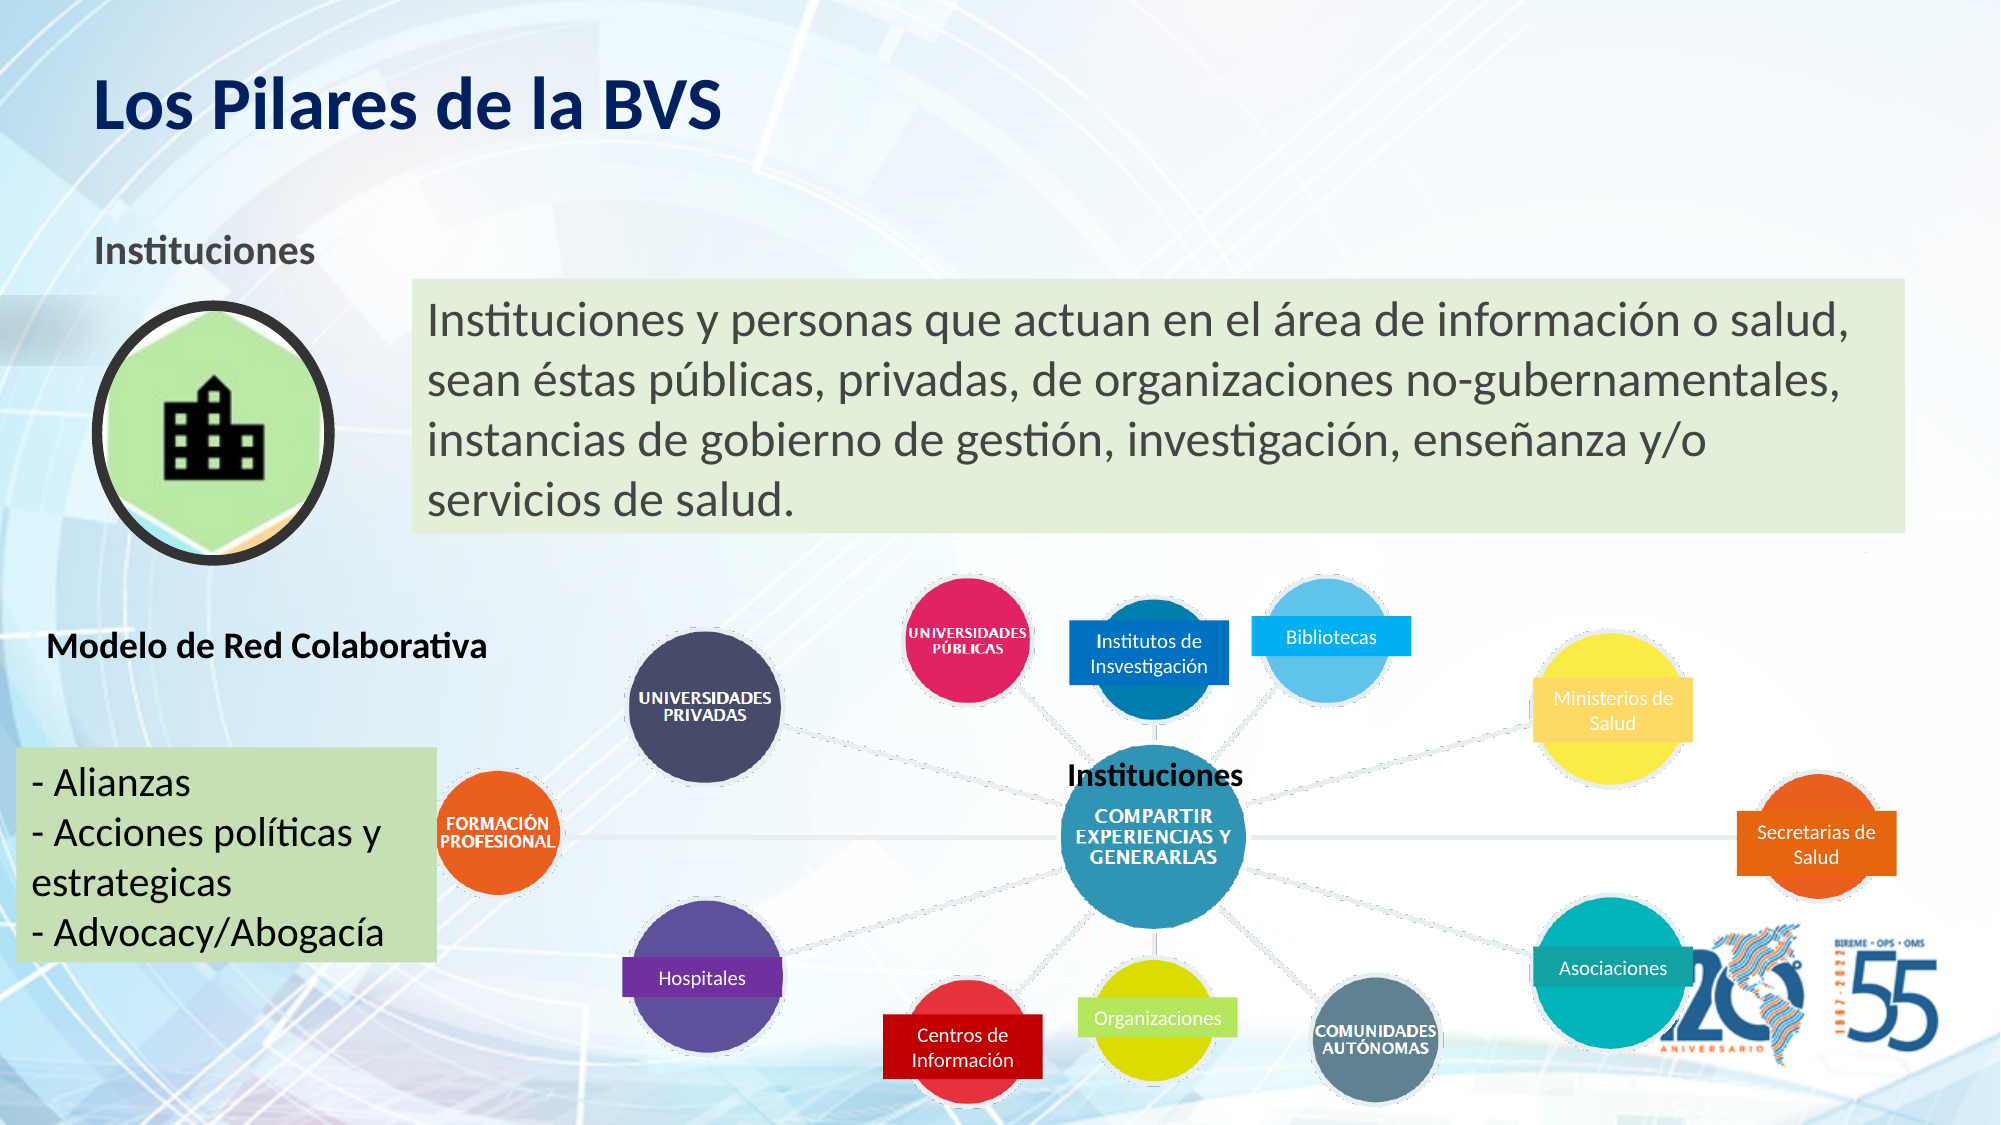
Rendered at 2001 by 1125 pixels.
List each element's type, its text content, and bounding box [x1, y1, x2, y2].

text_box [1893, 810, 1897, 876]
picture [0, 0, 2001, 1125]
text_box - Alianzas - Acciones políticas y estrategicas - Advocacy/Abogacía [16, 747, 425, 963]
text_box Instituciones y personas que actuan en el área de información o salud, sean éstas públicas, privadas, de organizaciones no-gubernamentales, instancias de gobierno de gestión, investigación, enseñanza y/o servicios de salud. [411, 278, 1906, 534]
text_box Instituciones [41, 214, 368, 280]
text_box Los Pilares de la BVS [78, 0, 1921, 214]
text_box Modelo de Red Colaborativa [31, 613, 425, 674]
